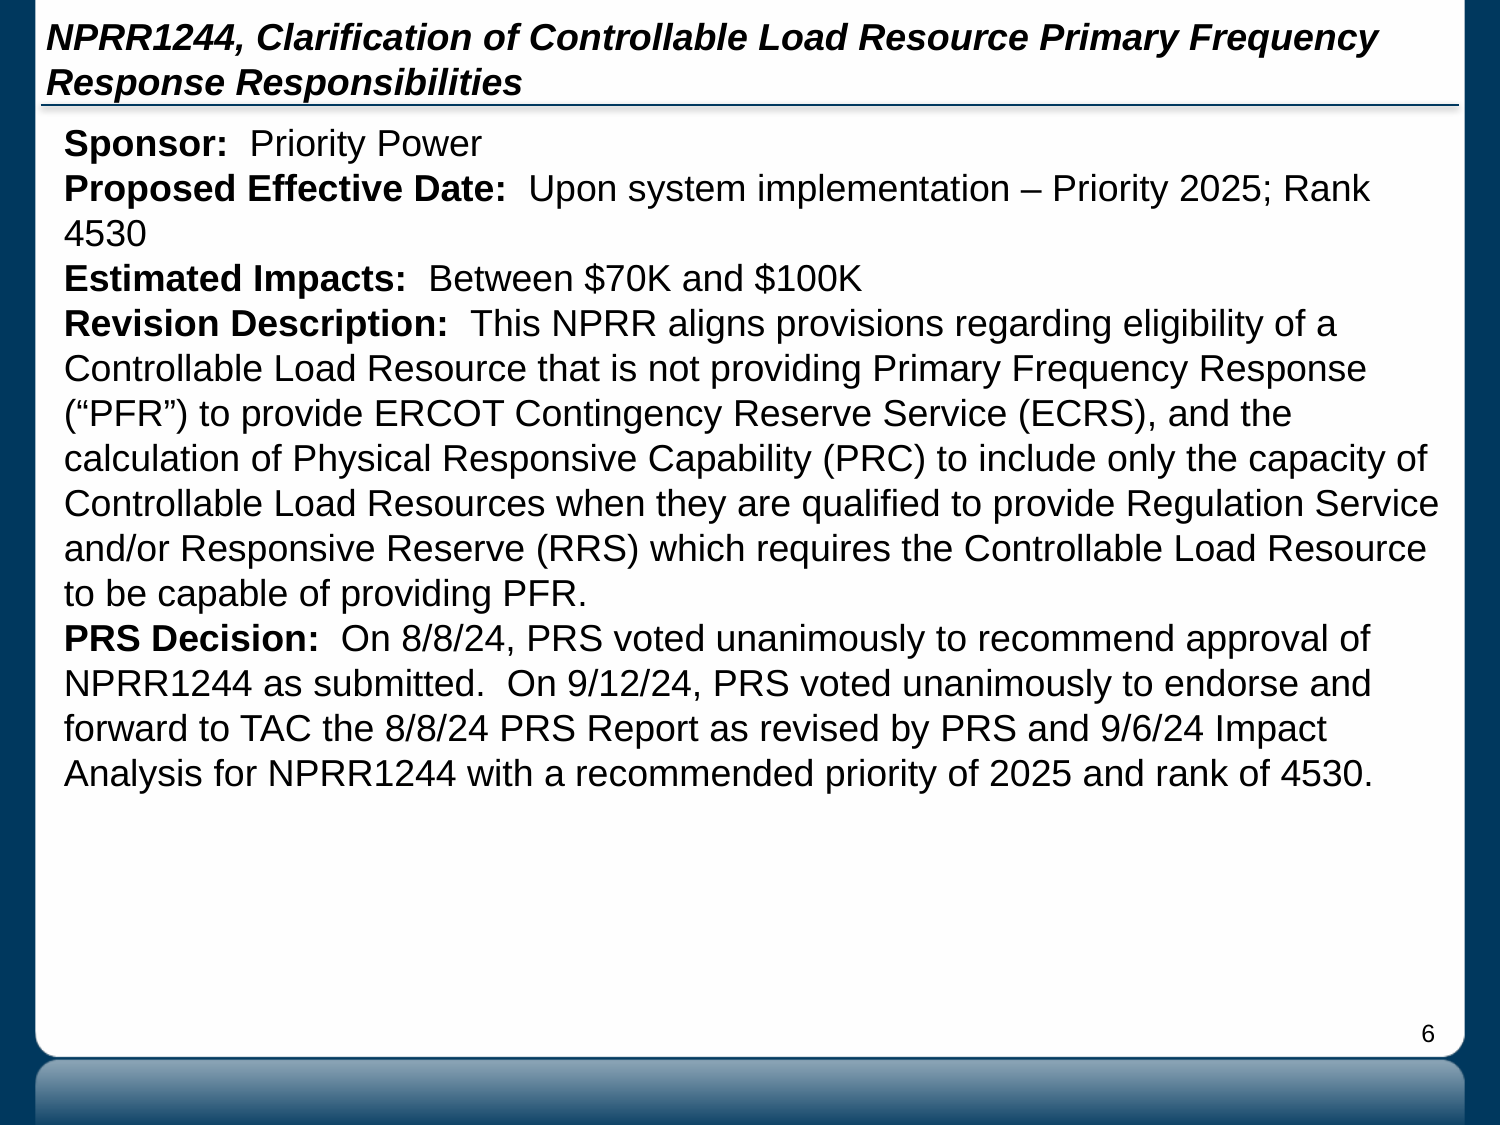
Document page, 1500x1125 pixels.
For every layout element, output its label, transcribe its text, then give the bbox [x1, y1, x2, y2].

title NPRR1244, Clarification of Controllable Load Resource Primary Frequency Response Responsibilities [31, 20, 1464, 97]
text_box Sponsor: Priority Power Proposed Effective Date: Upon system implementation – Priority 2025; Rank 4530 Estimated Impacts: Between $70K and $100K Revision Description: This NPRR aligns provisions regarding eligibility of a Controllable Load Resource that is not providing Primary Frequency Response (“PFR”) to provide ERCOT Contingency Reserve Service (ECRS), and the calculation of Physical Responsive Capability (PRC) to include only the capacity of Controllable Load Resources when they are qualified to provide Regulation Service and/or Responsive Reserve (RRS) which requires the Controllable Load Resource to be capable of providing PFR. PRS Decision: On 8/8/24, PRS voted unanimously to recommend approval of NPRR1244 as submitted. On 9/12/24, PRS voted unanimously to endorse and forward to TAC the 8/8/24 PRS Report as revised by PRS and 9/6/24 Impact Analysis for NPRR1244 with a recommended priority of 2025 and rank of 4530. [11, 111, 1464, 801]
picture [35, 0, 1465, 1125]
